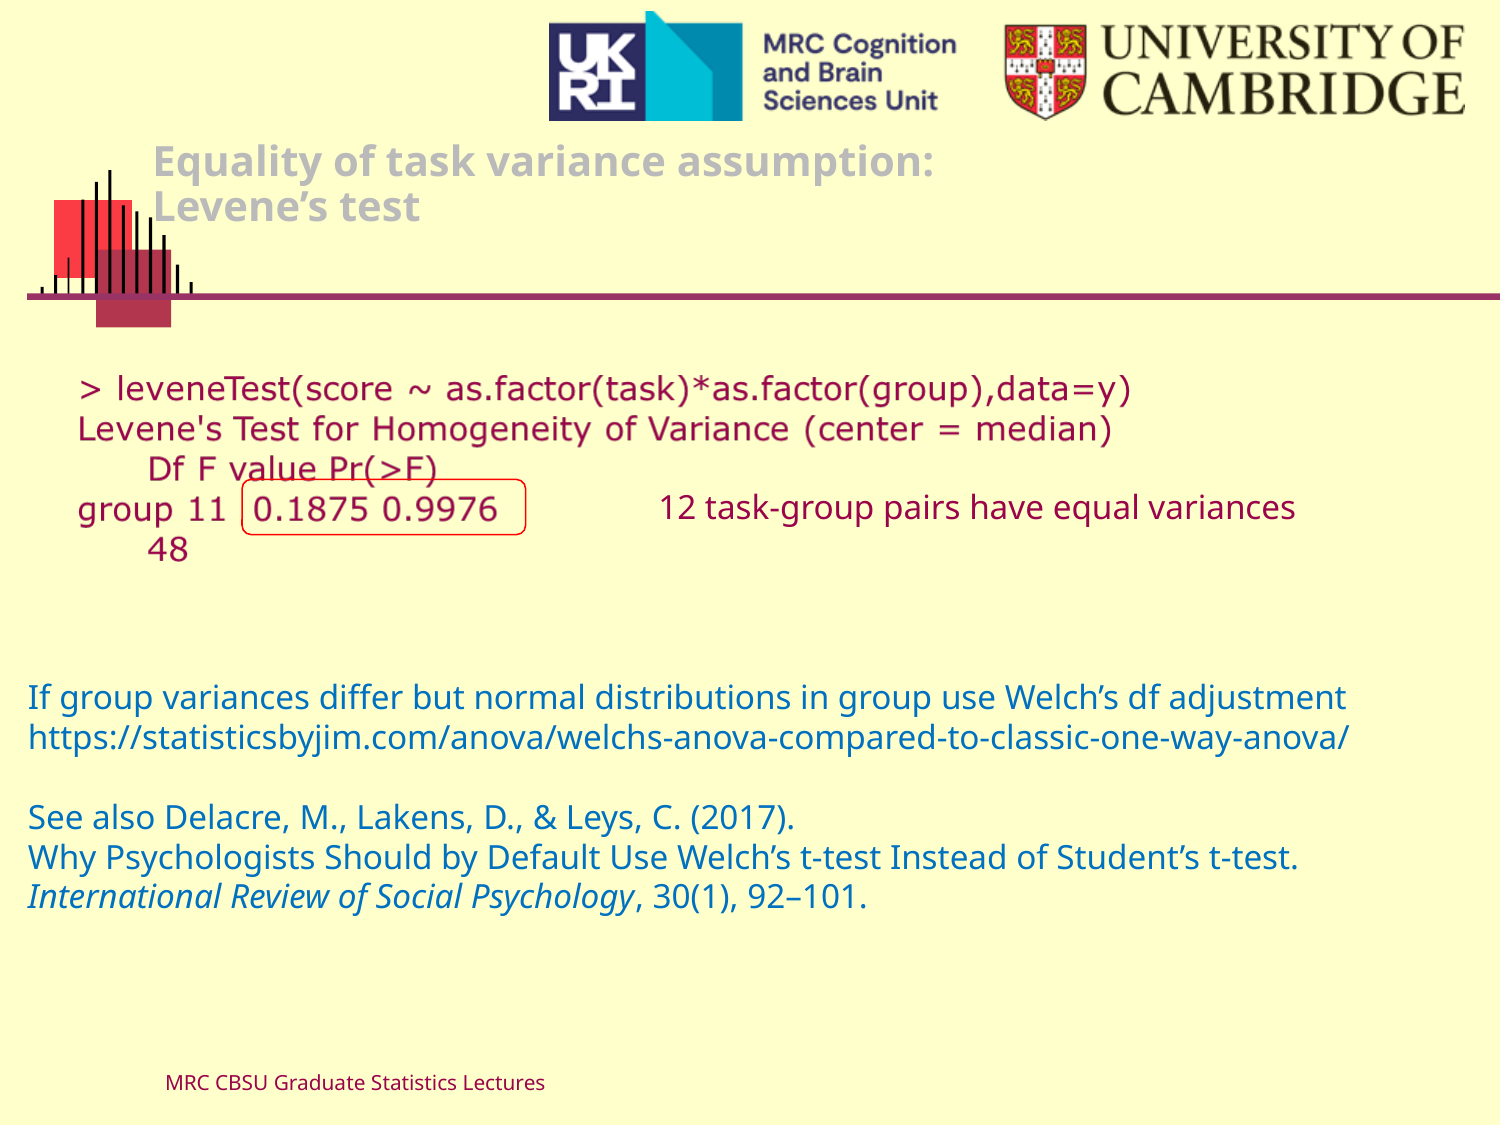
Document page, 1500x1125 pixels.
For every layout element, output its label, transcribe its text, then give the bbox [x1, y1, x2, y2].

title Equality of task variance assumption: Levene’s test [137, 137, 988, 233]
text_box 12 task-group pairs have equal variances [1156, 479, 1383, 534]
text_box If group variances differ but normal distributions in group use Welch’s df adjustment https://statisticsbyjim.com/anova/welchs-anova-compared-to-classic-one-way-anova/ See also Delacre, M., Lakens, D., & Leys, C. (2017). Why Psychologists Should by Default Use Welch’s t-test Instead of Student’s t-test. International Review of Social Psychology, 30(1), 92–101. [13, 668, 1496, 923]
footer MRC CBSU Graduate Statistics Lectures [149, 1062, 988, 1101]
picture [57, 357, 1152, 589]
picture [549, 11, 1465, 121]
